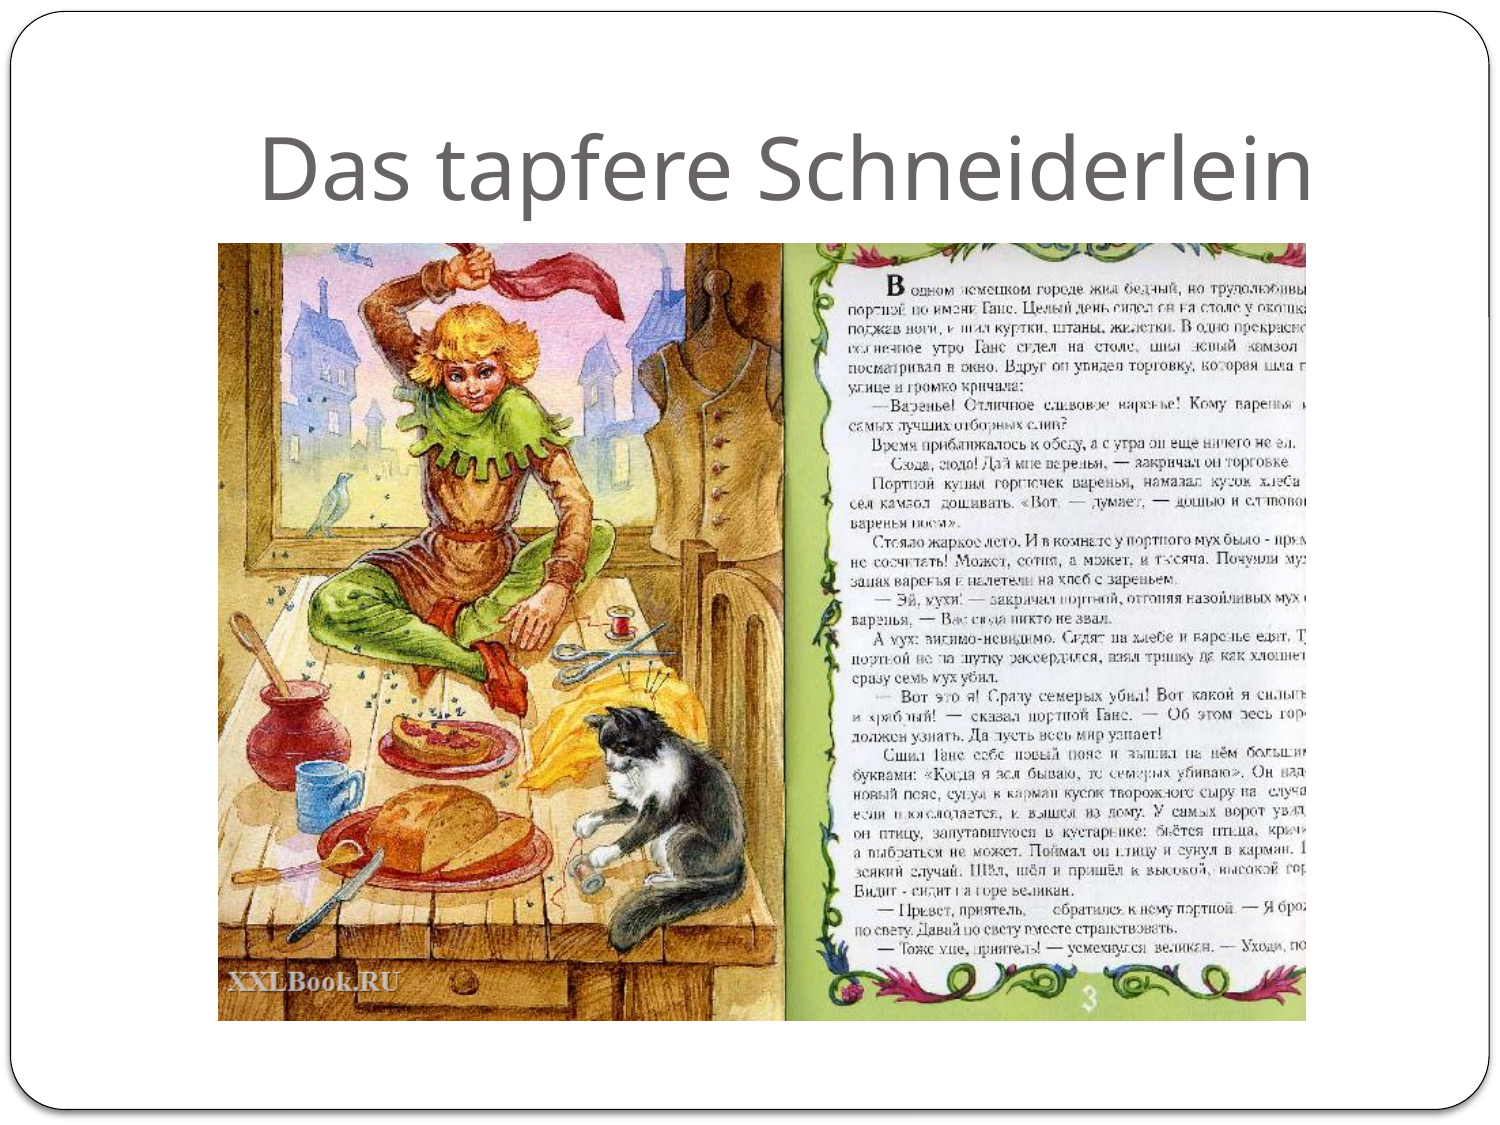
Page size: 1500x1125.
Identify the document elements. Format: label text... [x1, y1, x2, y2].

title Das tapfere Schneiderlein [150, 45, 1425, 233]
picture [218, 243, 1306, 1021]
